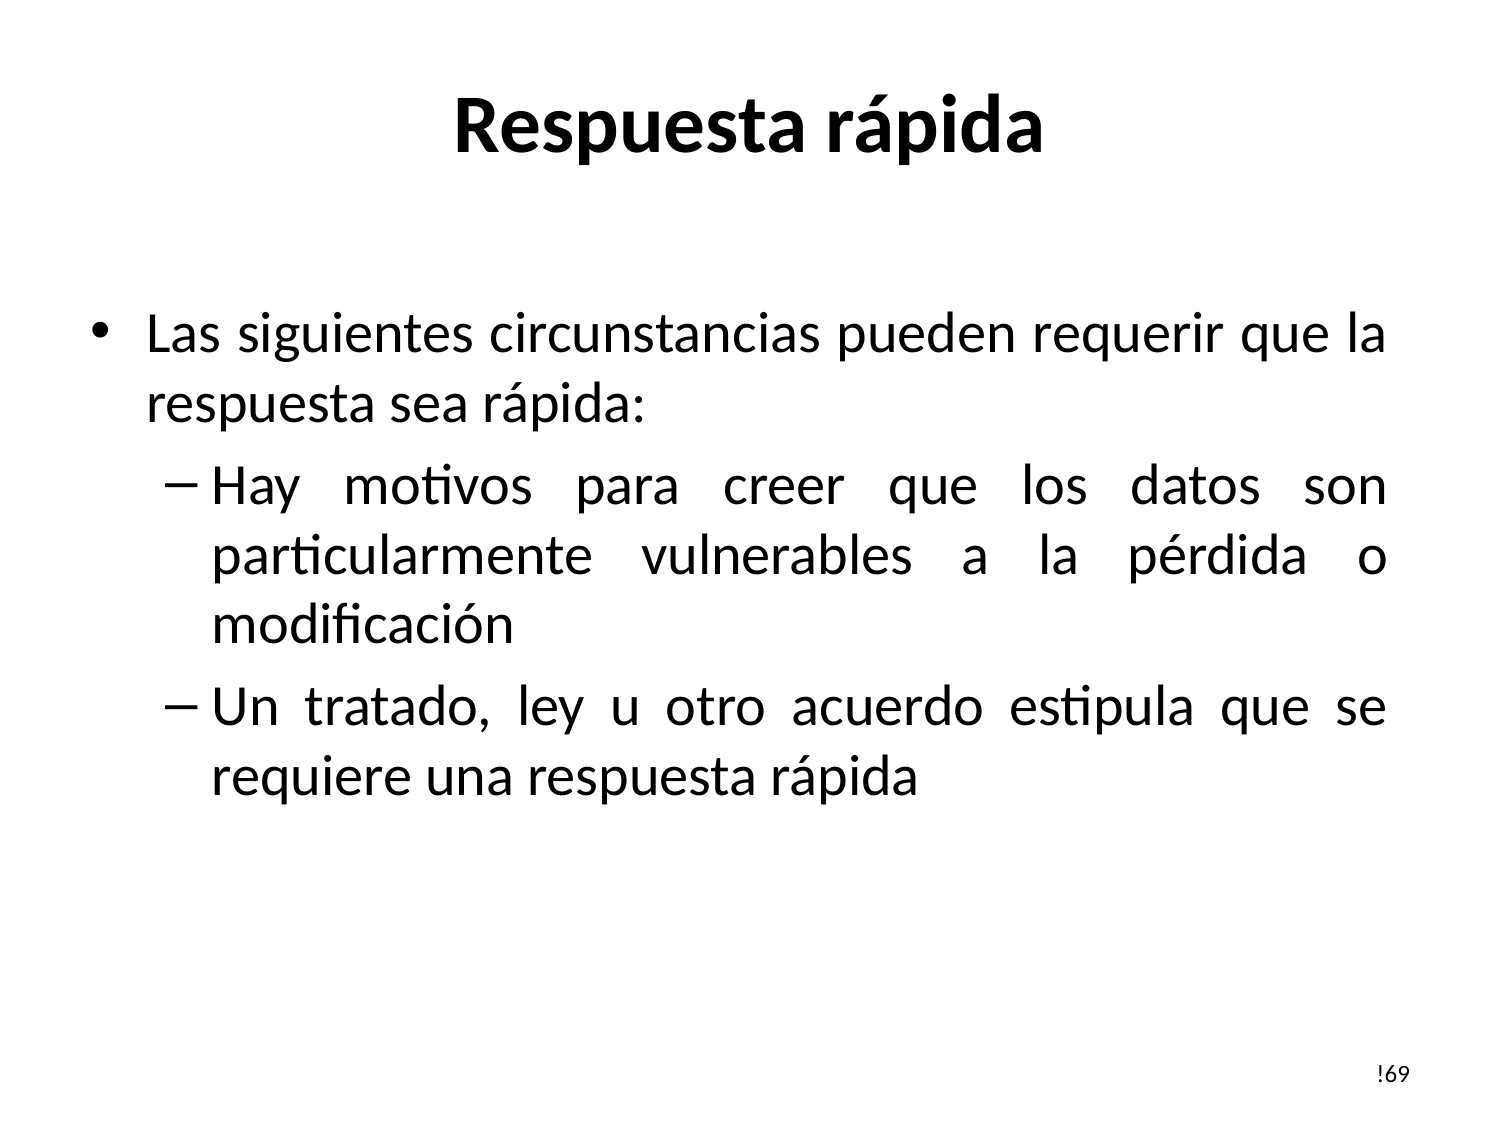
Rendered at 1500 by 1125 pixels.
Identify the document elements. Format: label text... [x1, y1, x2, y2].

list Las siguientes circunstancias pueden requerir que la respuesta sea rápida: Hay motivos para creer que los datos son particularmente vulnerables a la pérdida o modificación Un tratado, ley u otro acuerdo estipula que se requiere una respuesta rápida [75, 286, 1404, 1060]
title Respuesta rápida [75, 45, 1425, 206]
slide_number !69 [1074, 1042, 1425, 1103]
